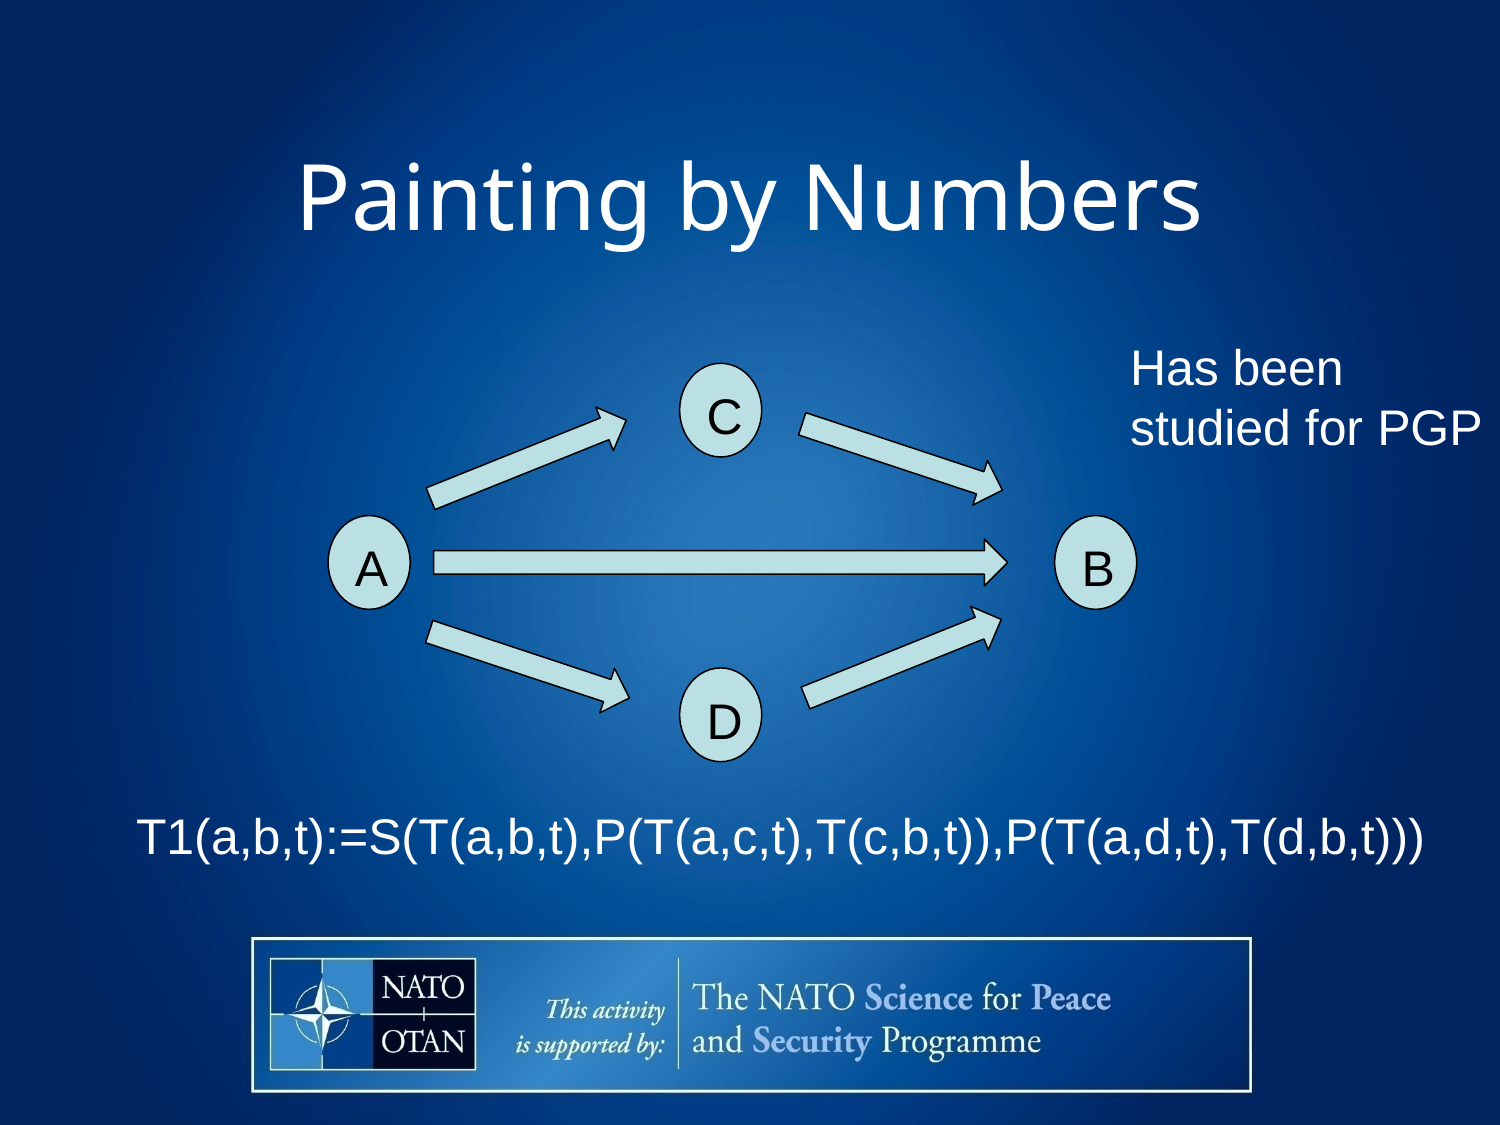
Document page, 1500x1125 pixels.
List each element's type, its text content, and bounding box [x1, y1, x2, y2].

text_box A [328, 515, 411, 610]
text_box T1(a,b,t):=S(T(a,b,t),P(T(a,c,t),T(c,b,t)),P(T(a,d,t),T(d,b,t))) [121, 796, 1442, 872]
text_box [433, 538, 1008, 586]
picture [0, 0, 1500, 1125]
text_box [801, 606, 1002, 709]
text_box Has been studied for PGP [1115, 328, 1498, 463]
text_box C [679, 363, 762, 458]
text_box [426, 407, 627, 510]
text_box B [1054, 515, 1137, 610]
title Painting by Numbers [112, 99, 1388, 288]
text_box [798, 412, 1003, 506]
text_box D [679, 667, 762, 762]
text_box [425, 620, 630, 713]
